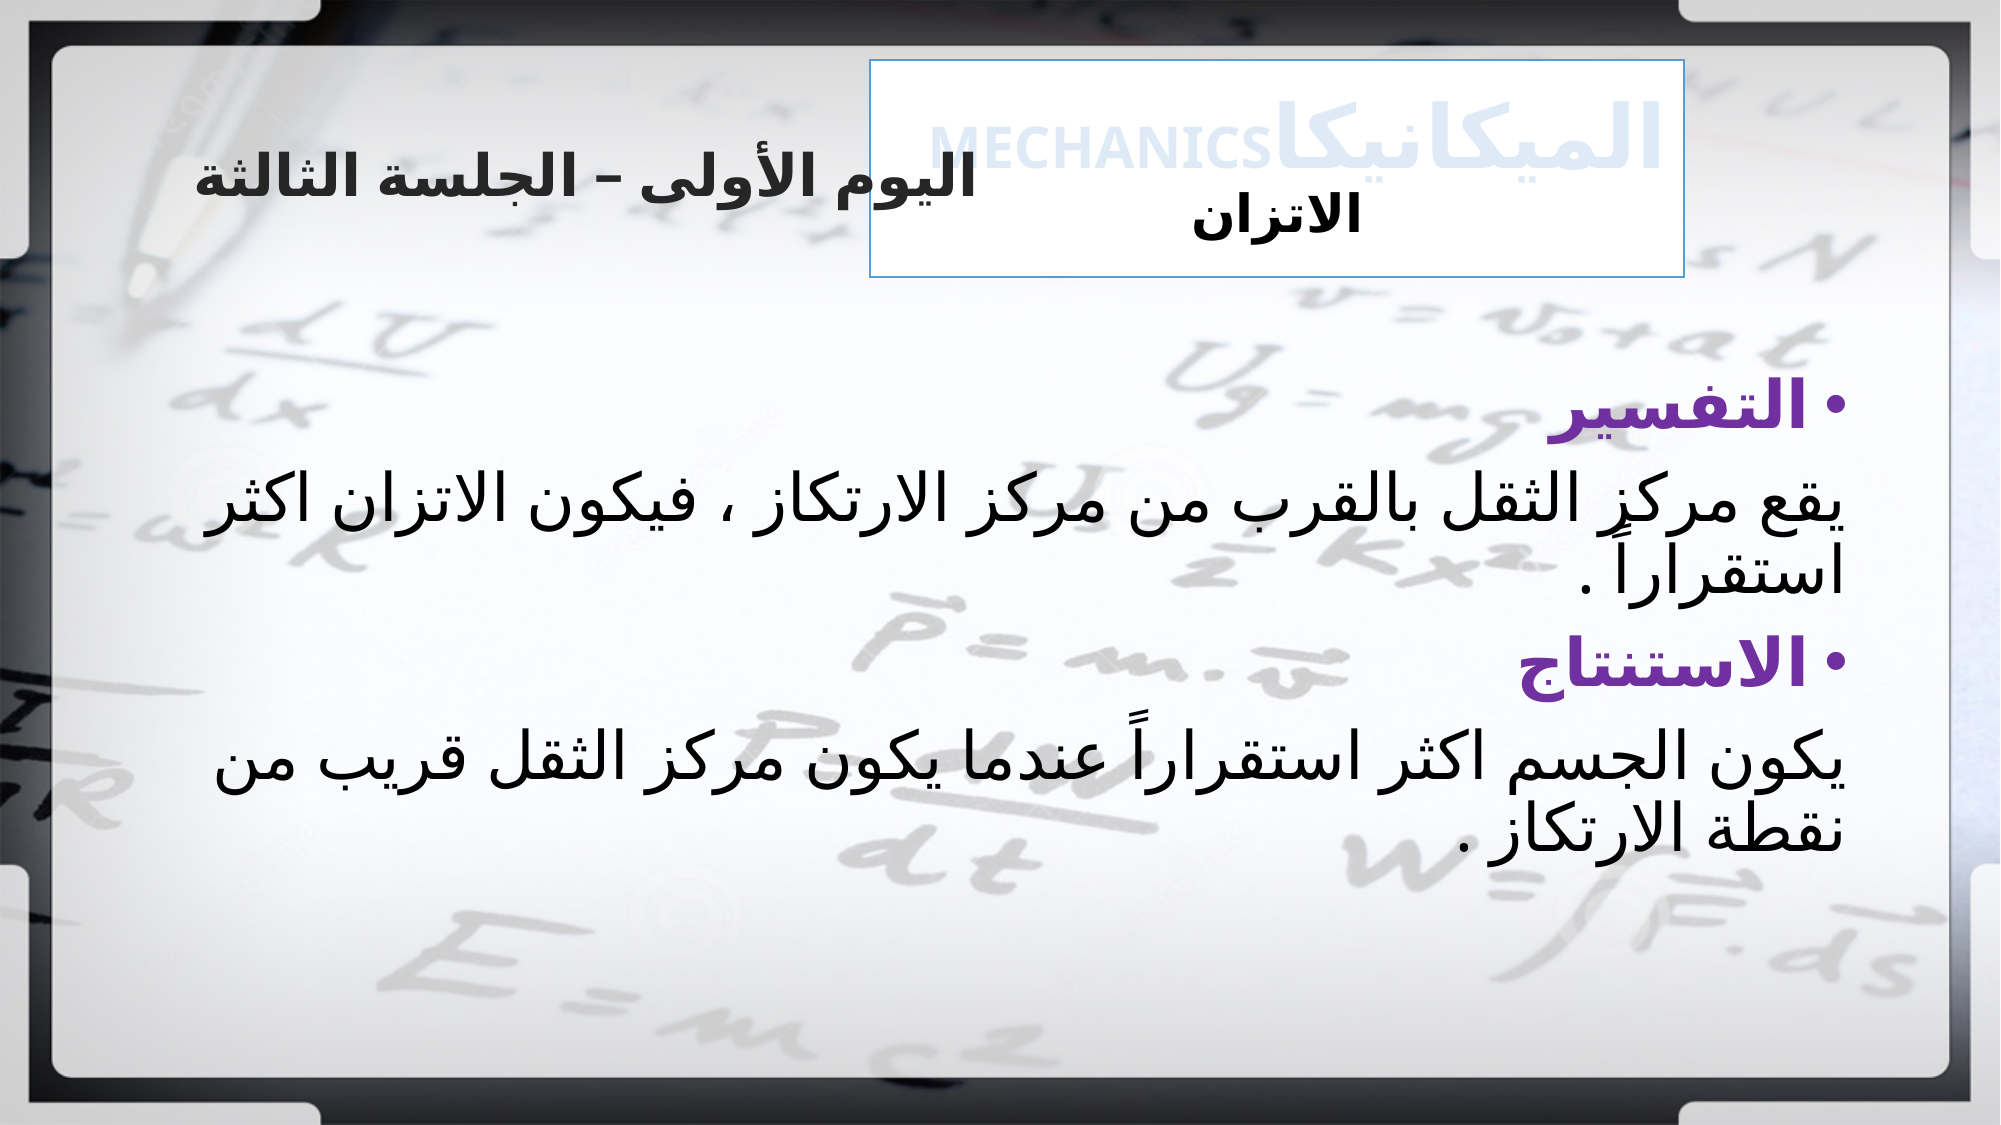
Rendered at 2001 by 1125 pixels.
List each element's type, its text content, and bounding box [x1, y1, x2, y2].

title الميكانيكاMECHANICS الاتزان [869, 59, 1685, 278]
picture [0, 0, 2001, 1125]
list التفسير يقع مركز الثقل بالقرب من مركز الارتكاز ، فيكون الاتزان اكثر استقراراً . الاستنتاج يكون الجسم اكثر استقراراً عندما يكون مركز الثقل قريب من نقطة الارتكاز . [137, 363, 1863, 1014]
text_box اليوم الأولى – الجلسة الثالثة [178, 130, 994, 216]
